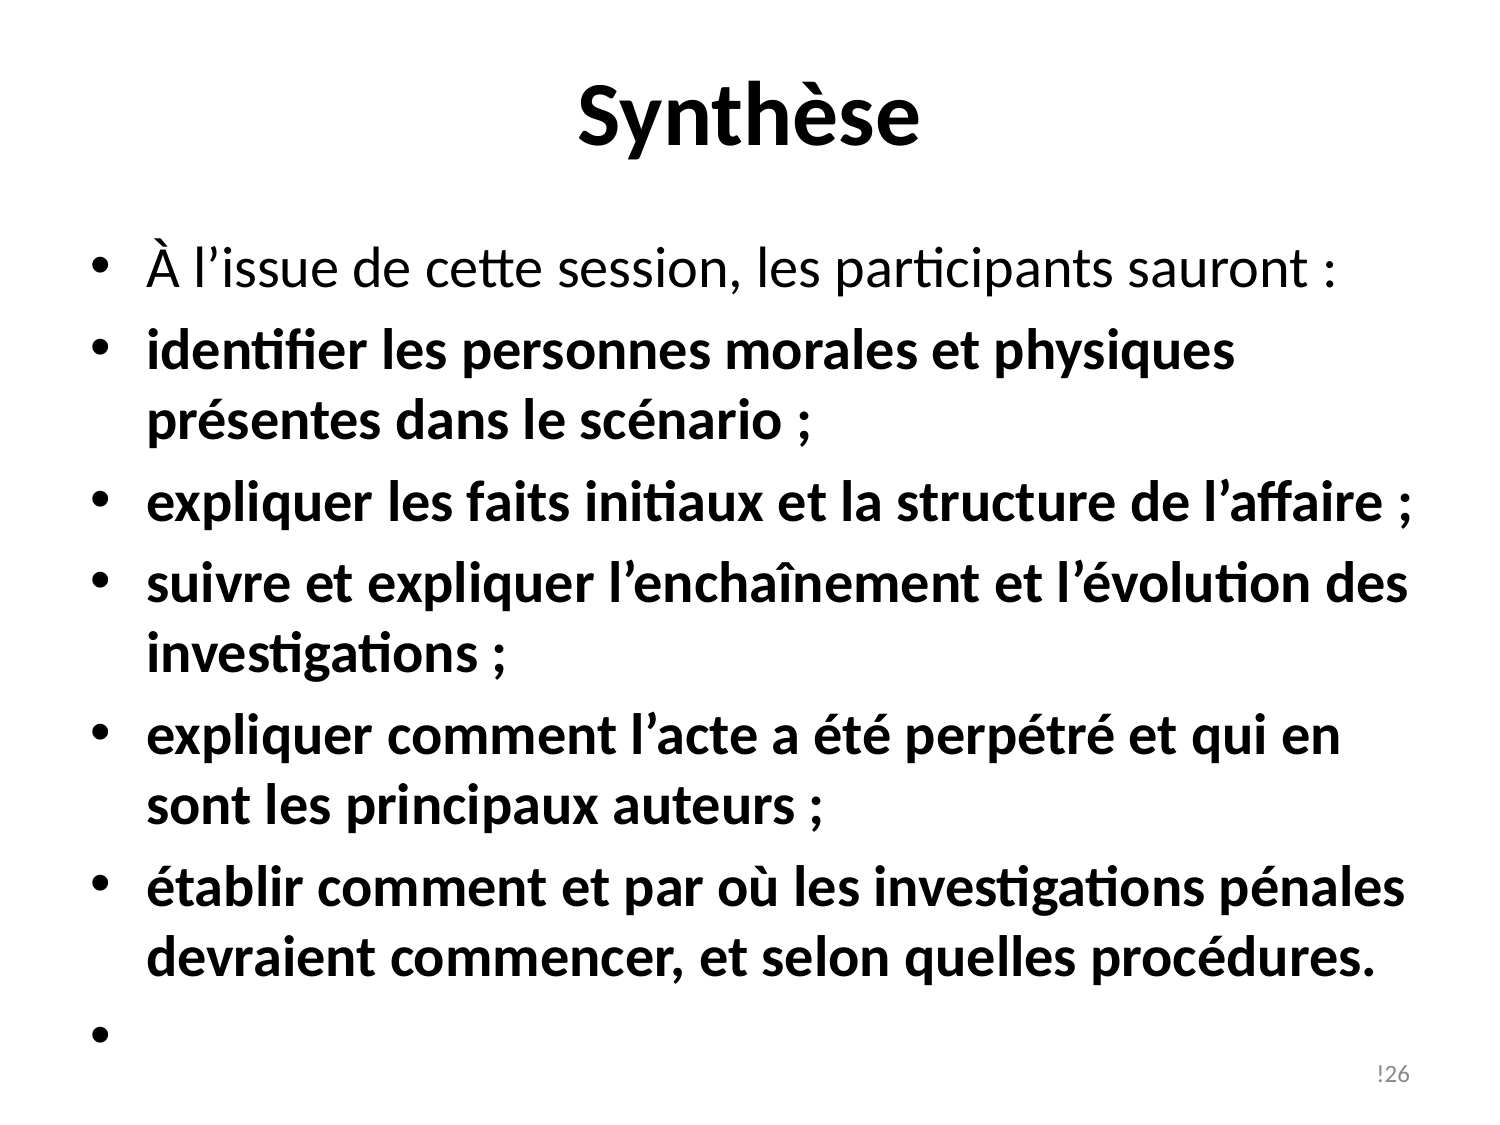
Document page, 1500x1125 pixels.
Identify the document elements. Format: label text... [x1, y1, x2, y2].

slide_number !26 [1074, 1042, 1425, 1103]
title Synthèse [74, 44, 1426, 173]
list À l’issue de cette session, les participants sauront : identifier les personnes morales et physiques présentes dans le scénario ; expliquer les faits initiaux et la structure de l’affaire ; suivre et expliquer l’enchaînement et l’évolution des investigations ; expliquer comment l’acte a été perpétré et qui en sont les principaux auteurs ; établir comment et par où les investigations pénales devraient commencer, et selon quelles procédures. [74, 221, 1472, 936]
